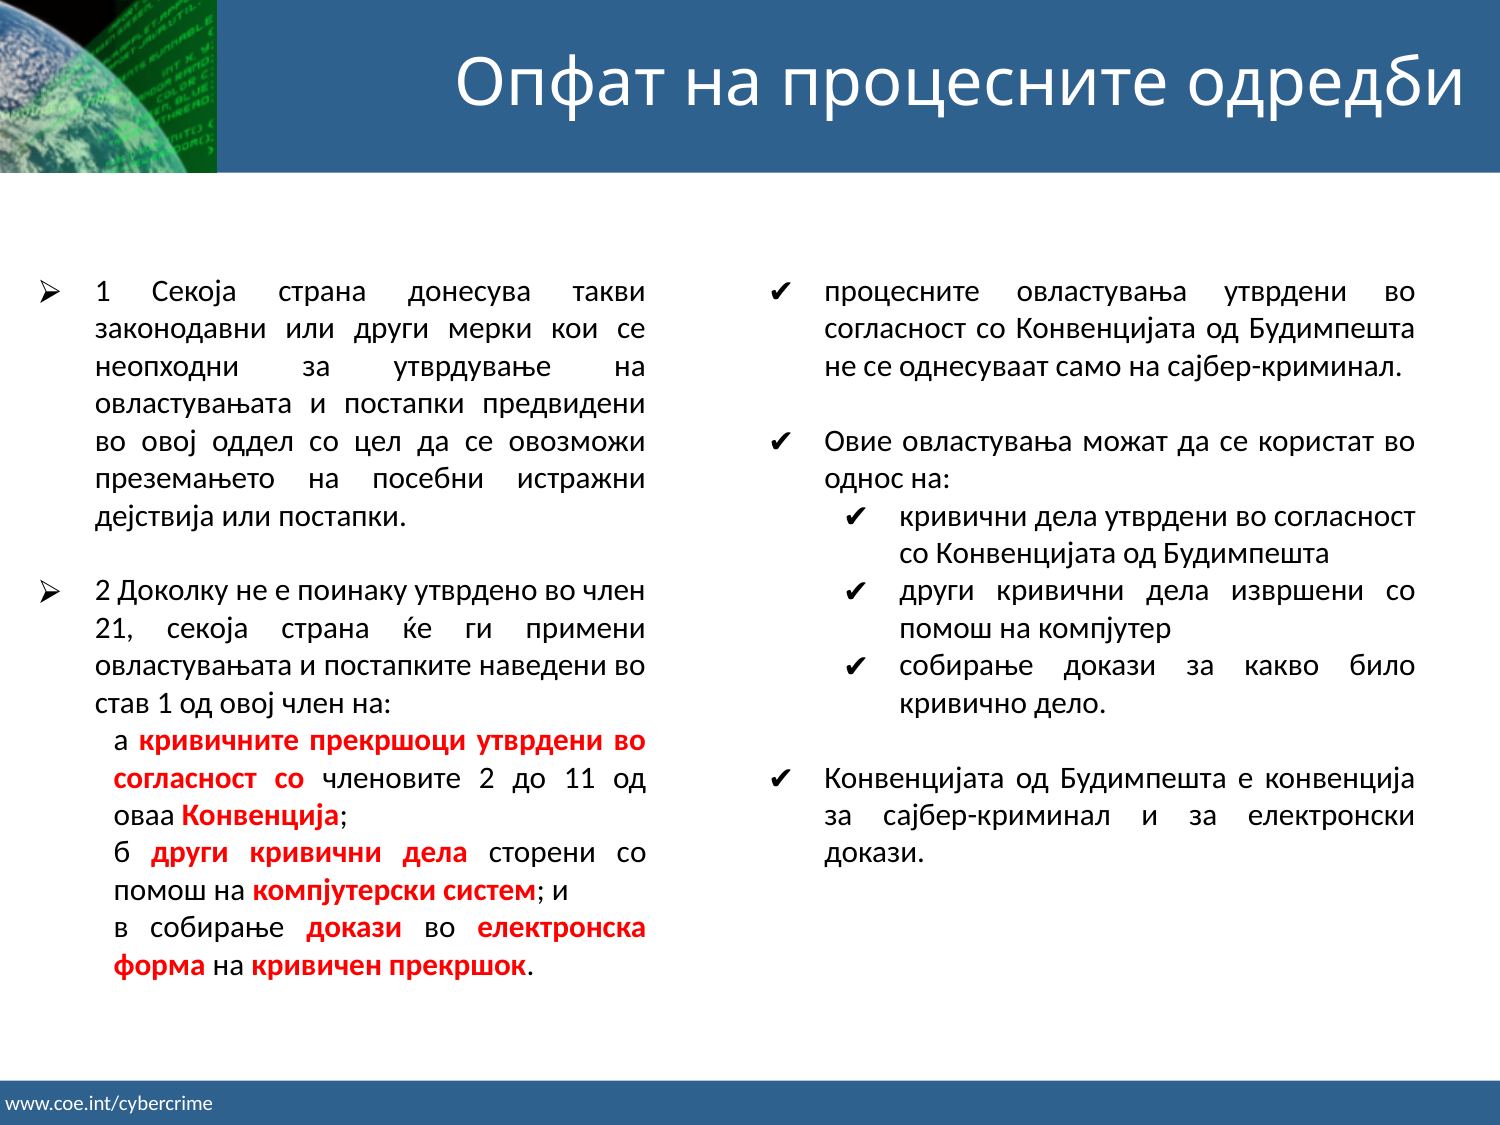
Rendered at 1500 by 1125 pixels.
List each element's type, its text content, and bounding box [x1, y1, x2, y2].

picture [0, 0, 217, 173]
text_box процесните овластувања утврдени во согласност со Конвенцијата од Будимпешта не се однесуваат само на сајбер-криминал. Овие овластувања можат да се користат во однос на: кривични дела утврдени во согласност со Конвенцијата од Будимпешта други кривични дела извршени со помош на компјутер собирање докази за какво било кривично дело. Конвенцијата од Будимпешта е конвенција за сајбер-криминал и за електронски докази. [753, 262, 1432, 877]
text_box Опфат на процесните одредби [230, 31, 1483, 127]
text_box 1 Секоја страна донесува такви законодавни или други мерки кои се неопходни за утврдување на овластувањата и постапки предвидени во овој оддел со цел да се овозможи преземањето на посебни истражни дејствија или постапки. 2 Доколку не е поинаку утврдено во член 21, секоја страна ќе ги примени овластувањата и постапките наведени во став 1 од овој член на: а кривичните прекршоци утврдени во согласност со членовите 2 до 11 од оваа Конвенција; б други кривични дела сторени со помош на компјутерски систем; и в собирање докази во електронска форма на кривичен прекршок. [23, 262, 662, 989]
